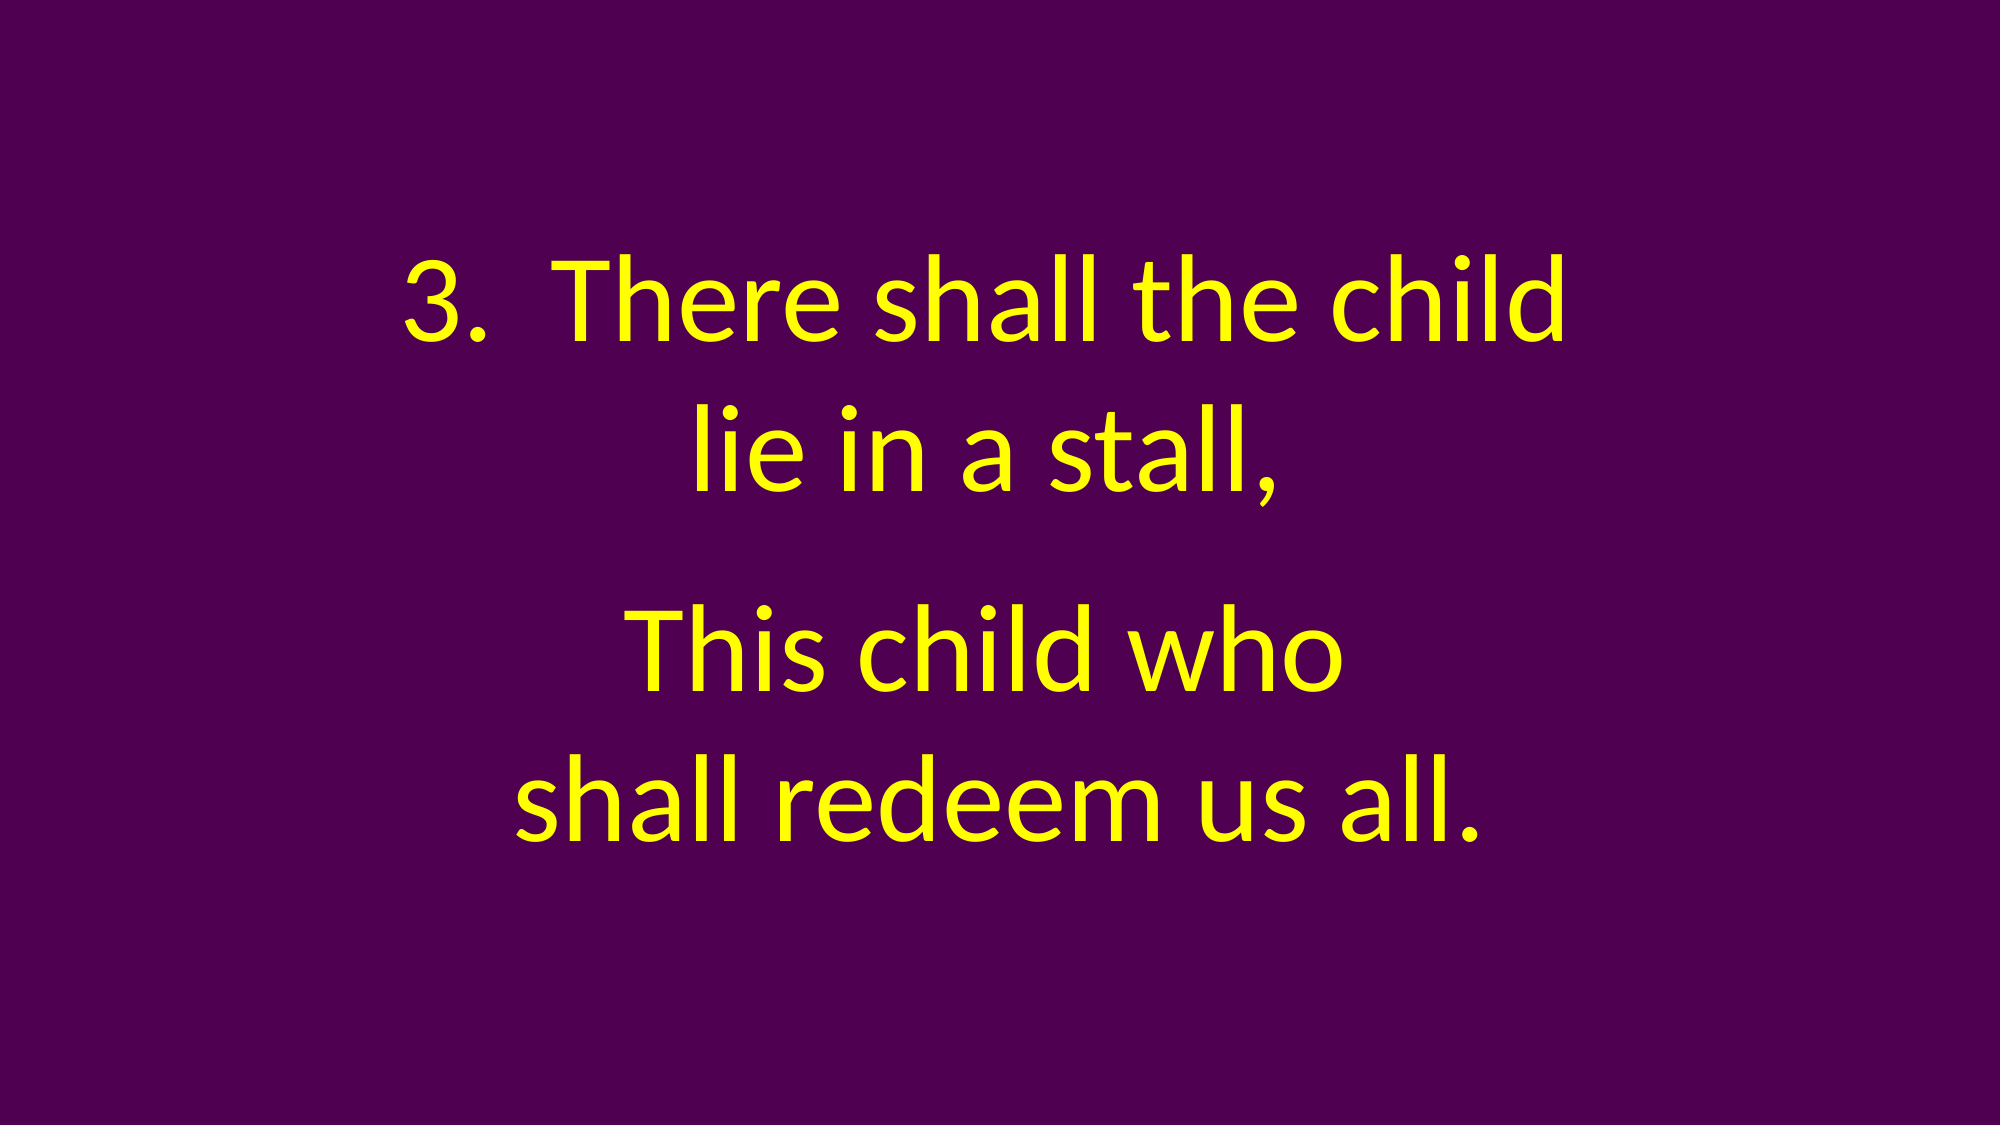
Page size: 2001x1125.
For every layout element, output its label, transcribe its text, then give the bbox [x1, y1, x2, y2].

text_box 3. There shall the child lie in a stall, This child who shall redeem us all. [0, 208, 2000, 874]
